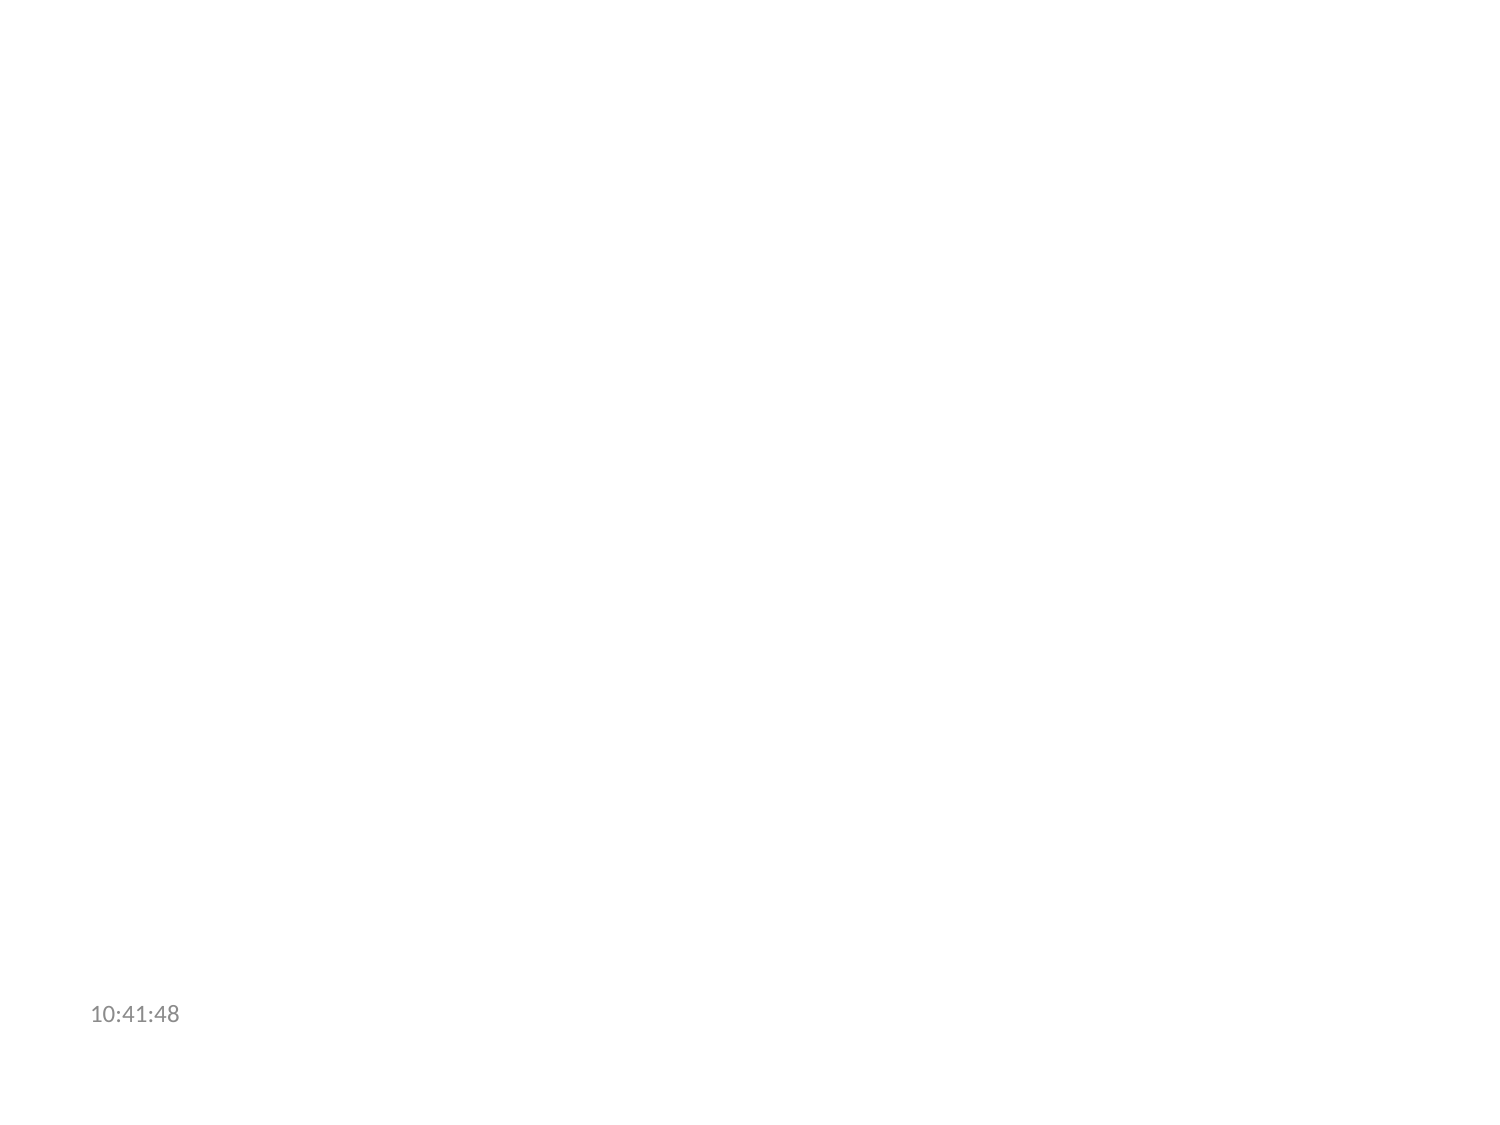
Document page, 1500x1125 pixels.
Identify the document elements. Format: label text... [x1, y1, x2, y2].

text_box 15:35:09 [75, 982, 425, 1043]
